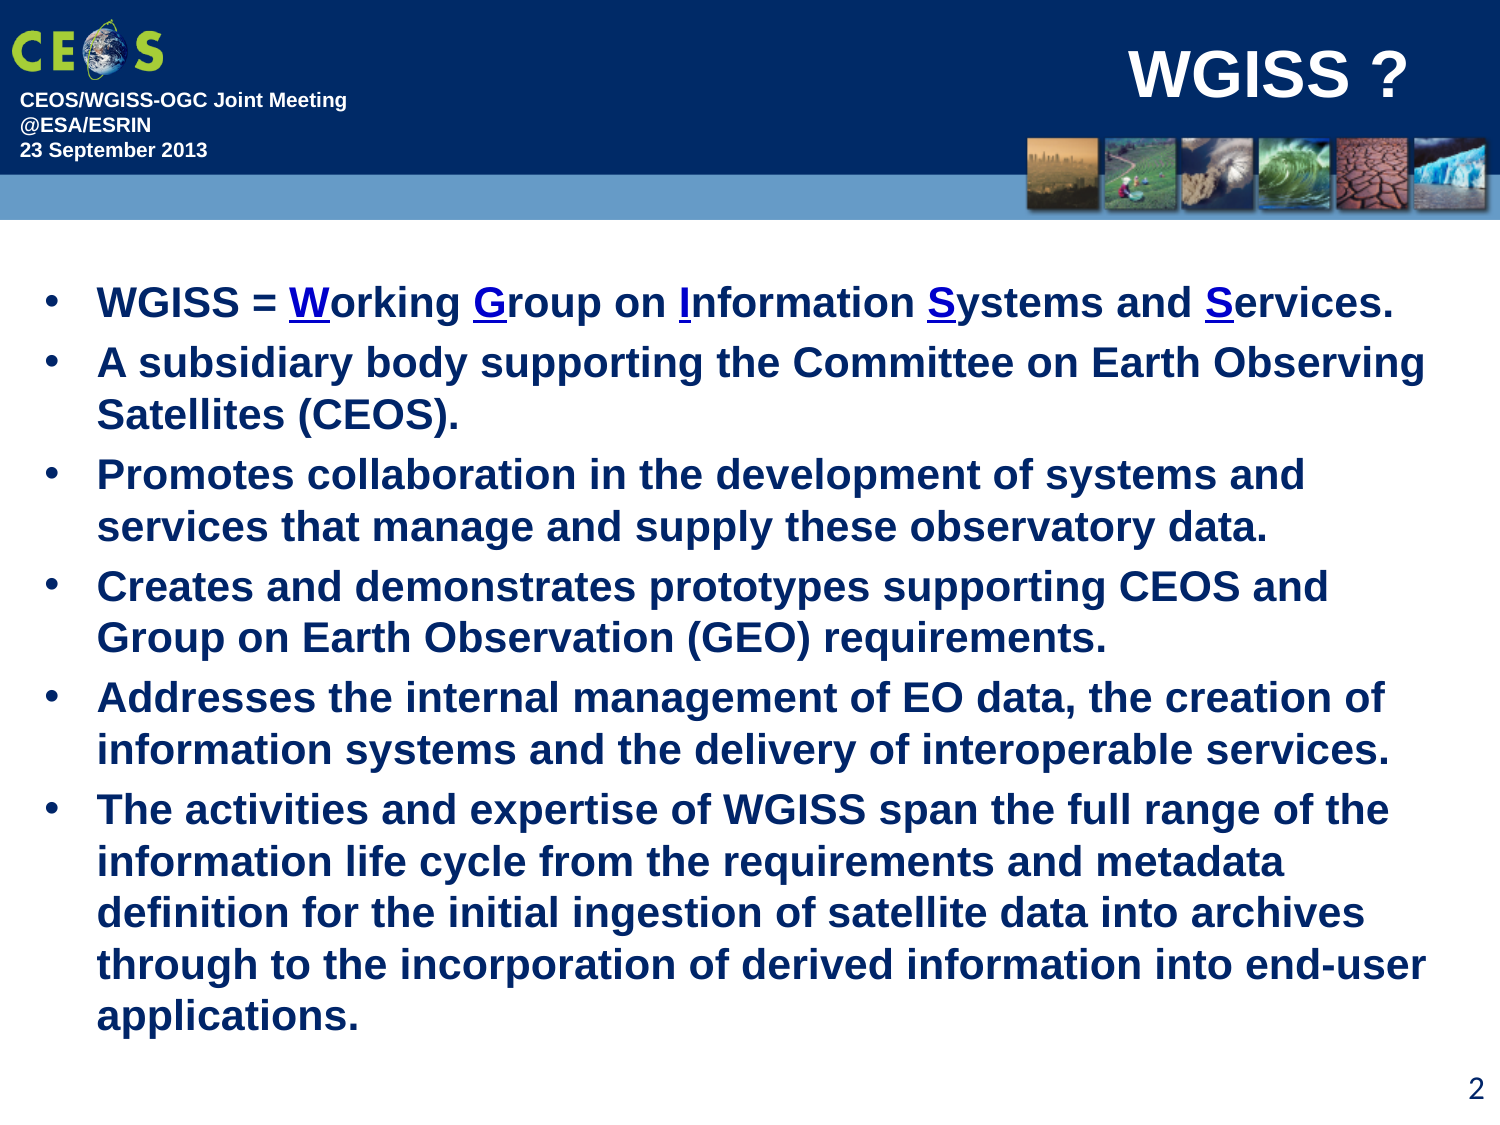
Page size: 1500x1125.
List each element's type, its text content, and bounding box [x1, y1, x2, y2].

picture [127, 147, 132, 155]
slide_number 1 [1399, 1058, 1500, 1125]
list WGISS = Working Group on Information Systems and Services. A subsidiary body supporting the Committee on Earth Observing Satellites (CEOS). Promotes collaboration in the development of systems and services that manage and supply these observatory data. Creates and demonstrates prototypes supporting CEOS and Group on Earth Observation (GEO) requirements. Addresses the internal management of EO data, the creation of information systems and the delivery of interoperable services. The activities and expertise of WGISS span the full range of the information life cycle from the requirements and metadata definition for the initial ingestion of satellite data into archives through to the incorporation of derived information into end-user applications. [29, 266, 1471, 1059]
picture [0, 0, 1500, 220]
title WGISS ? [74, 0, 1426, 147]
